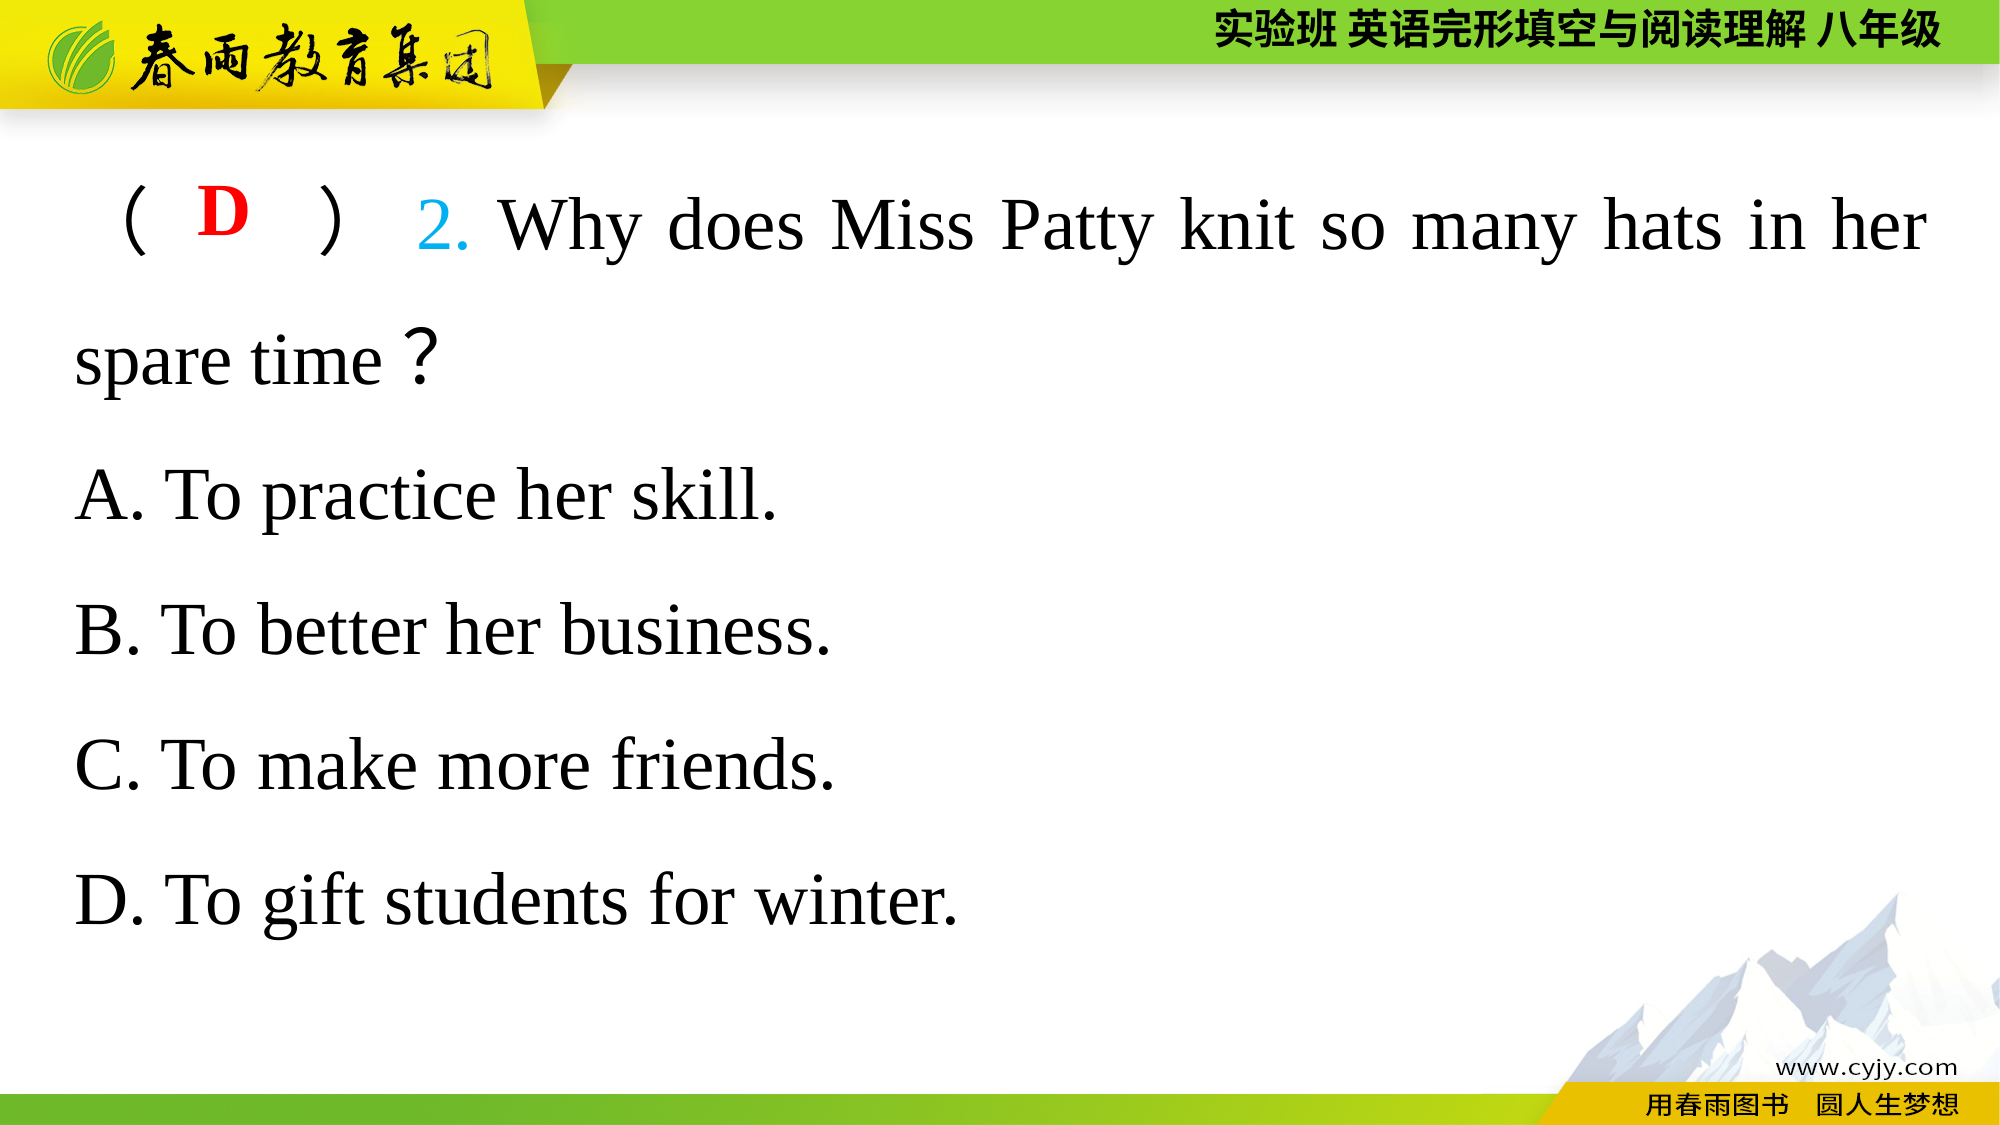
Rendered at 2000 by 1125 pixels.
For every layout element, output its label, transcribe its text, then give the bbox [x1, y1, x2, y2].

text_box D [182, 153, 267, 258]
list （ ）2. Why does Miss Patty knit so many hats in her spare time？ A. To practice her skill. B. To better her business. C. To make more friends. D. To gift students for winter. [59, 122, 1944, 956]
picture [0, 0, 2000, 1125]
